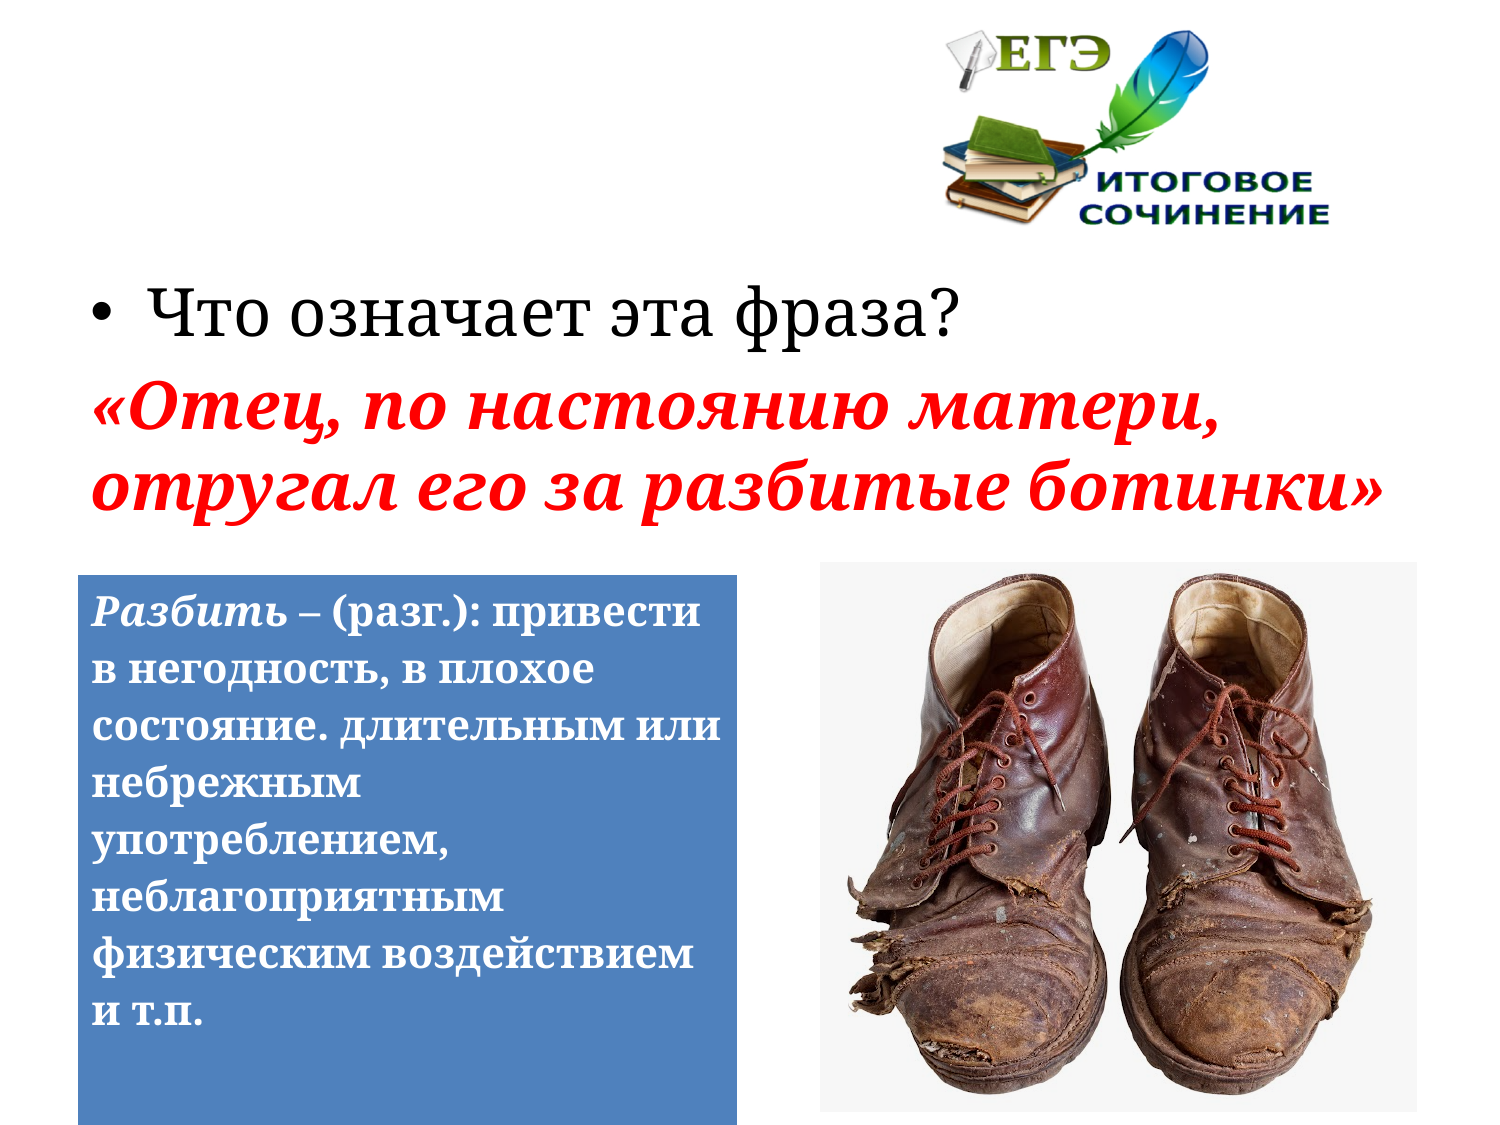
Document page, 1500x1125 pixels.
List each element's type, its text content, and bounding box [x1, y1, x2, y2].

picture [820, 562, 1417, 1112]
picture [879, 18, 1424, 244]
table_header Разбить – (разг.): привести в негодность, в плохое состояние. длительным или небрежным употреблением, неблагоприятным физическим воздействием и т.п. [78, 575, 737, 1125]
list Что означает эта фраза? «Отец, по настоянию матери, отругал его за разбитые ботинки» [75, 262, 1425, 1005]
